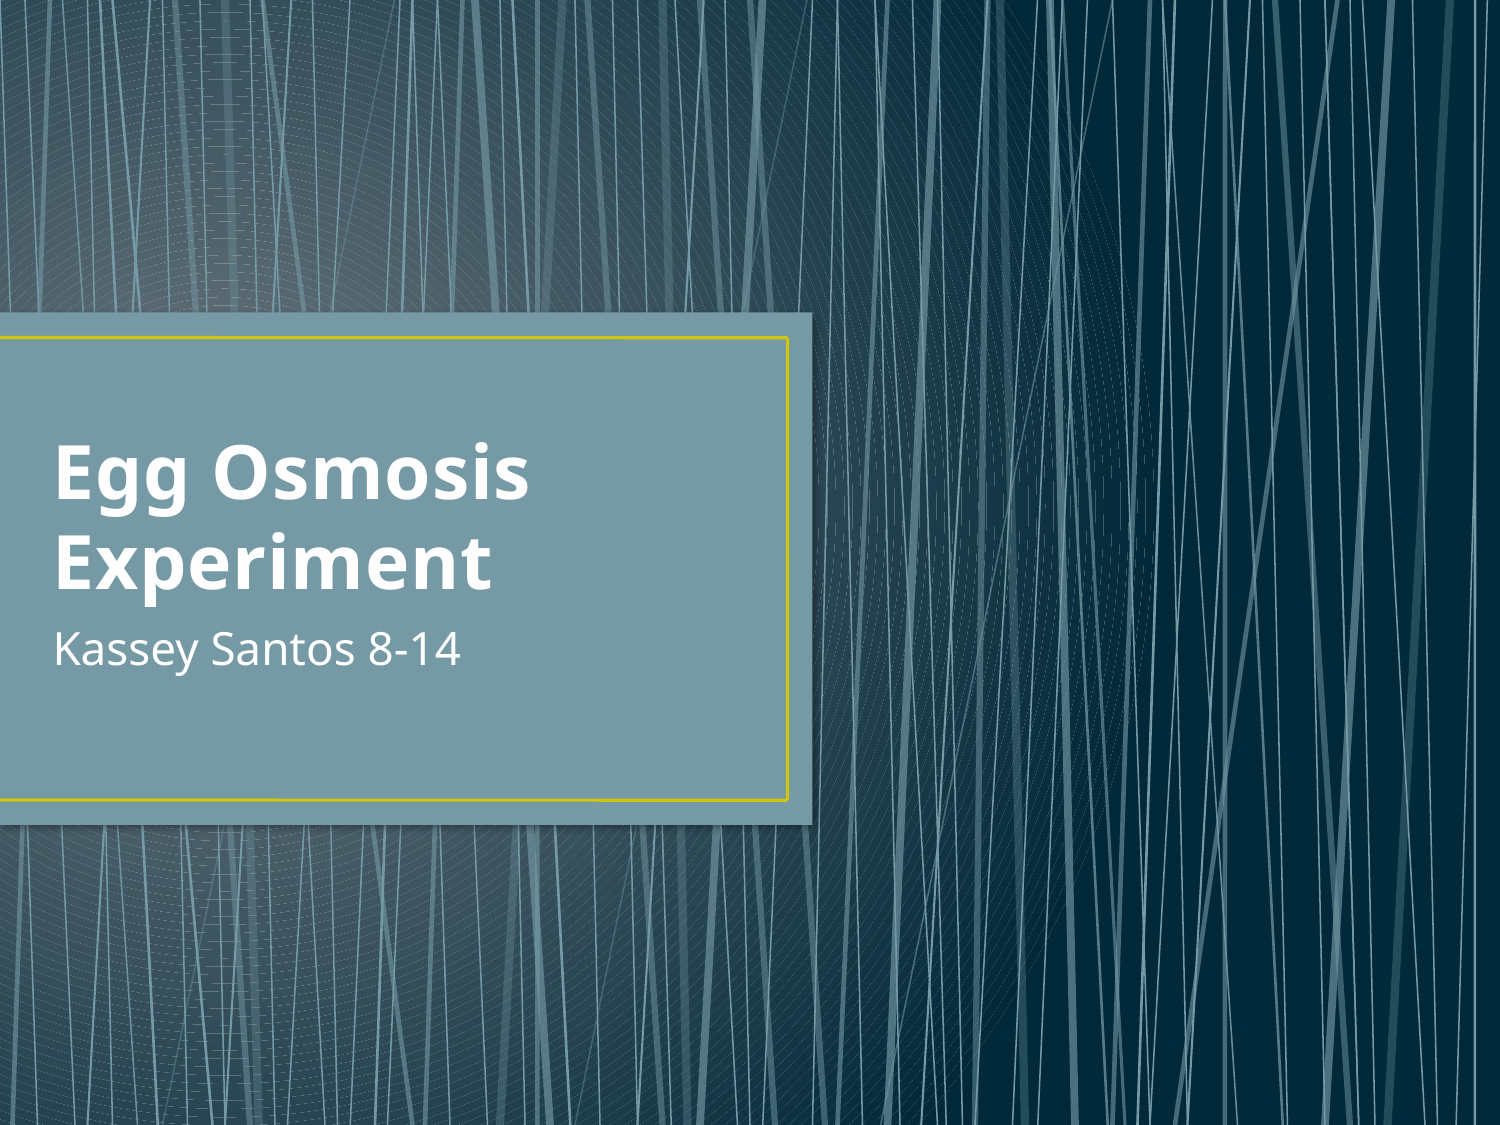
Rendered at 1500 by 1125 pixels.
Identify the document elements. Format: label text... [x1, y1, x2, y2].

title Egg Osmosis Experiment [37, 349, 763, 612]
subtitle Kassey Santos 8-14 [37, 612, 763, 788]
